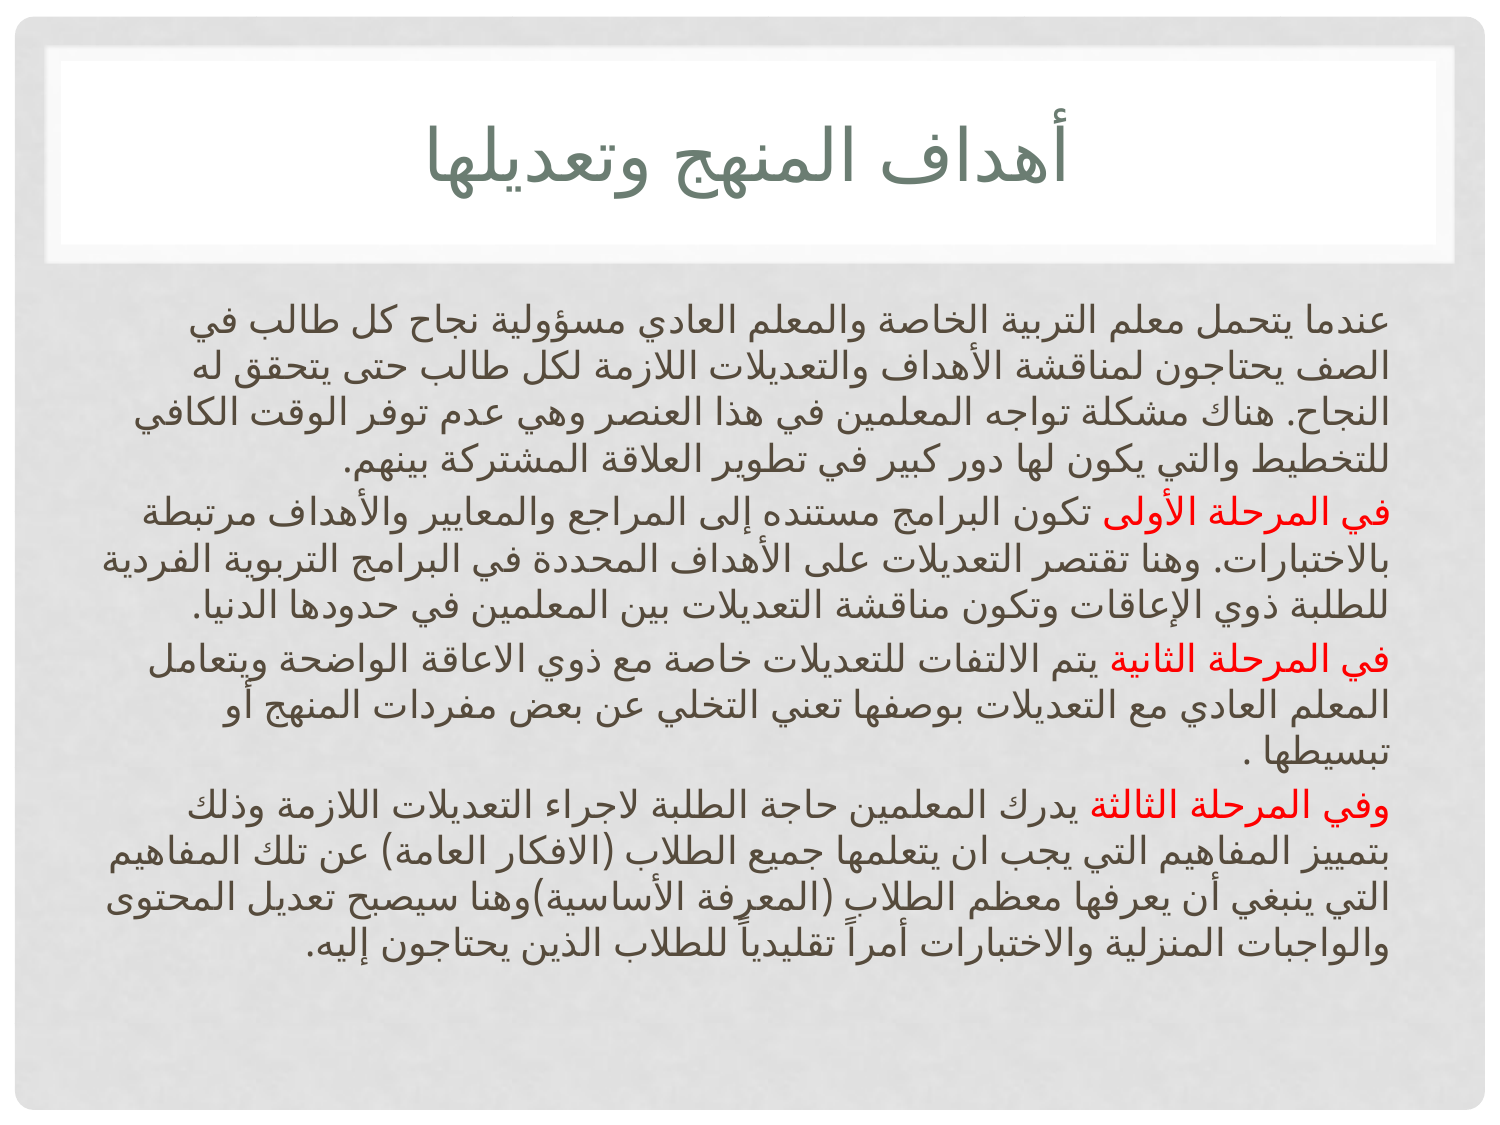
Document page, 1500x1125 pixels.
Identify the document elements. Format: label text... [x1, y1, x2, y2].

list عندما يتحمل معلم التربية الخاصة والمعلم العادي مسؤولية نجاح كل طالب في الصف يحتاجون لمناقشة الأهداف والتعديلات اللازمة لكل طالب حتى يتحقق له النجاح. هناك مشكلة تواجه المعلمين في هذا العنصر وهي عدم توفر الوقت الكافي للتخطيط والتي يكون لها دور كبير في تطوير العلاقة المشتركة بينهم. في المرحلة الأولى تكون البرامج مستنده إلى المراجع والمعايير والأهداف مرتبطة بالاختبارات. وهنا تقتصر التعديلات على الأهداف المحددة في البرامج التربوية الفردية للطلبة ذوي الإعاقات وتكون مناقشة التعديلات بين المعلمين في حدودها الدنيا. في المرحلة الثانية يتم الالتفات للتعديلات خاصة مع ذوي الاعاقة الواضحة ويتعامل المعلم العادي مع التعديلات بوصفها تعني التخلي عن بعض مفردات المنهج أو تبسيطها . وفي المرحلة الثالثة يدرك المعلمين حاجة الطلبة لاجراء التعديلات اللازمة وذلك بتمييز المفاهيم التي يجب ان يتعلمها جميع الطلاب (الافكار العامة) عن تلك المفاهيم التي ينبغي أن يعرفها معظم الطلاب (المعرفة الأساسية)وهنا سيصبح تعديل المحتوى والواجبات المنزلية والاختبارات أمراً تقليدياً للطلاب الذين يحتاجون إليه. [75, 287, 1425, 1005]
title أهداف المنهج وتعديلها [69, 66, 1425, 238]
